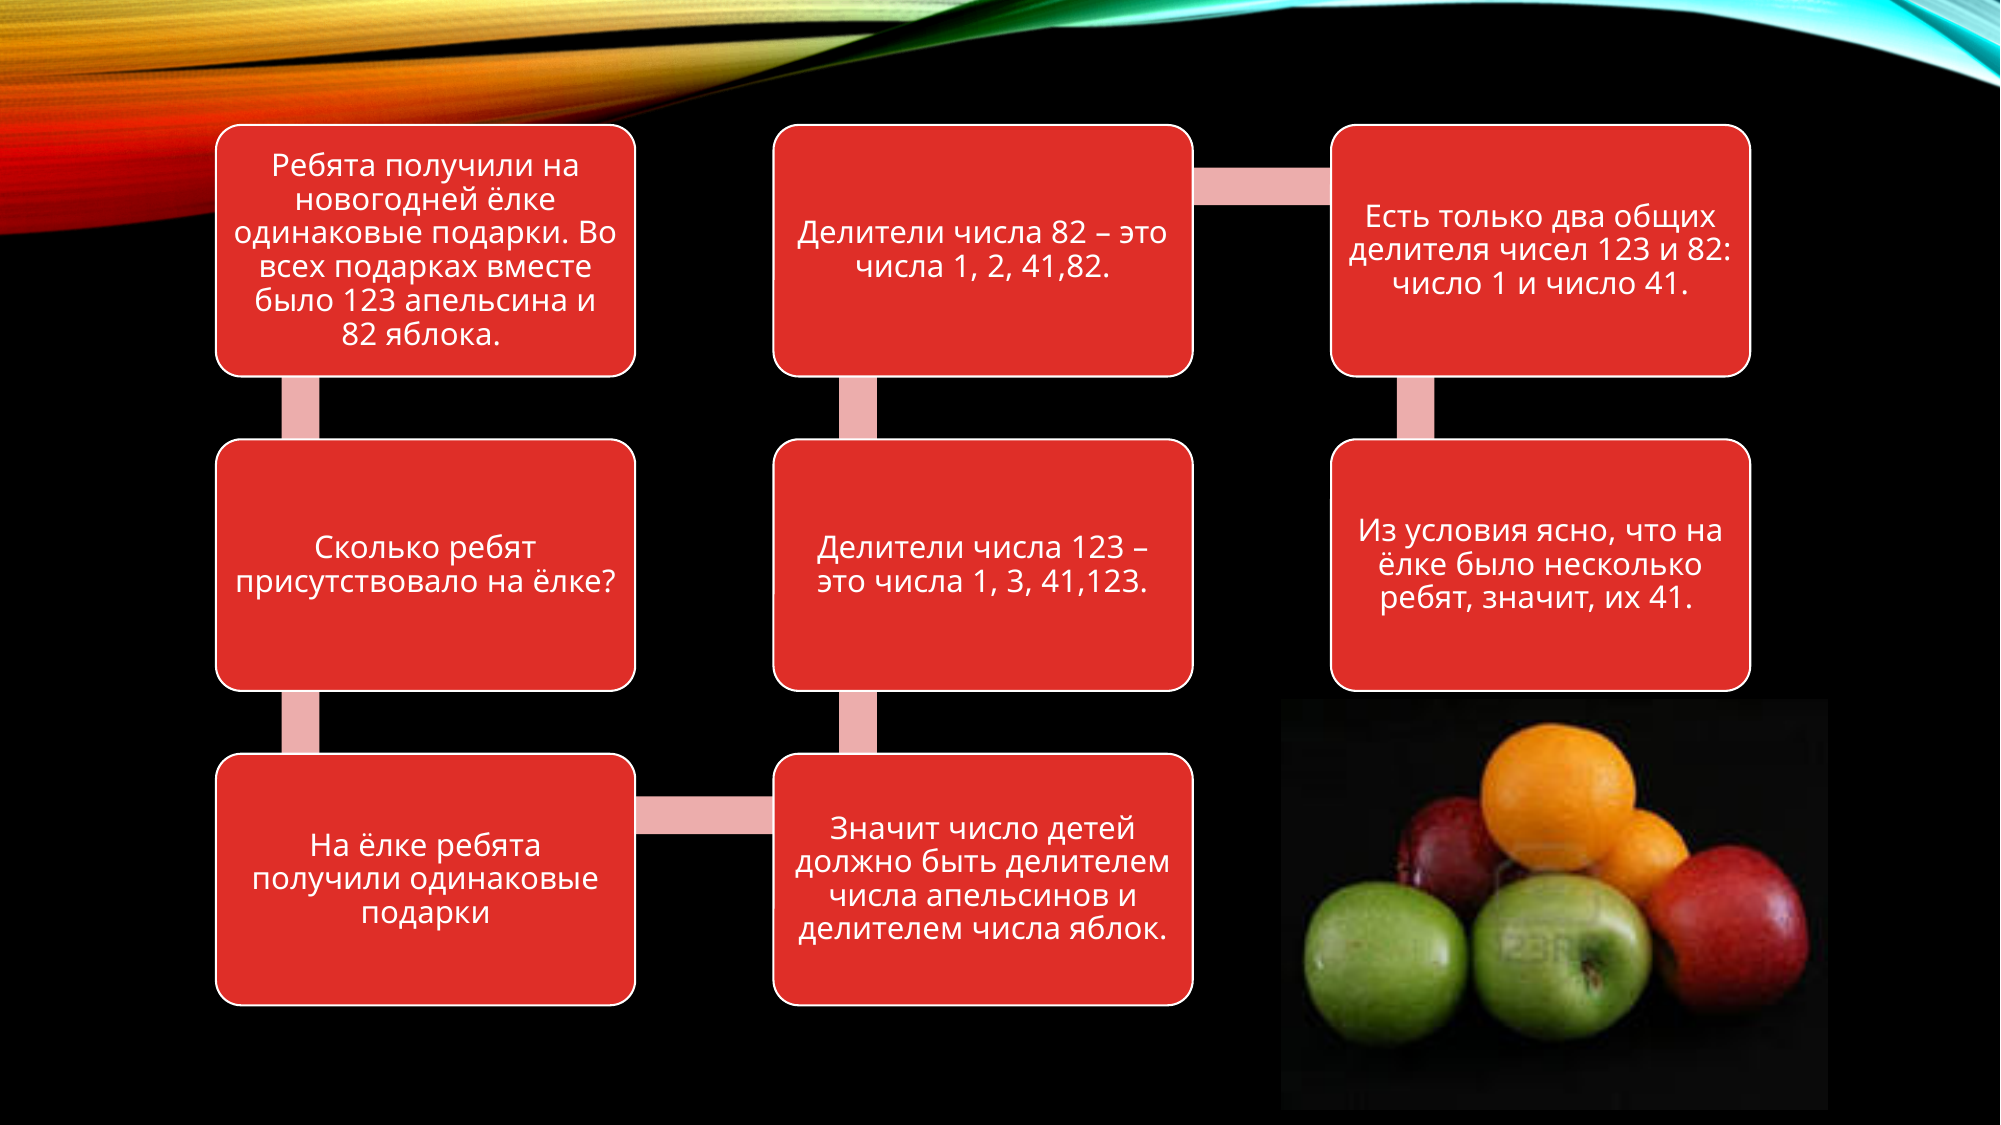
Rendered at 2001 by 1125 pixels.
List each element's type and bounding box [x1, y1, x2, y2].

list [64, 124, 1902, 1006]
picture [1280, 699, 1829, 1110]
picture [0, 0, 2000, 237]
